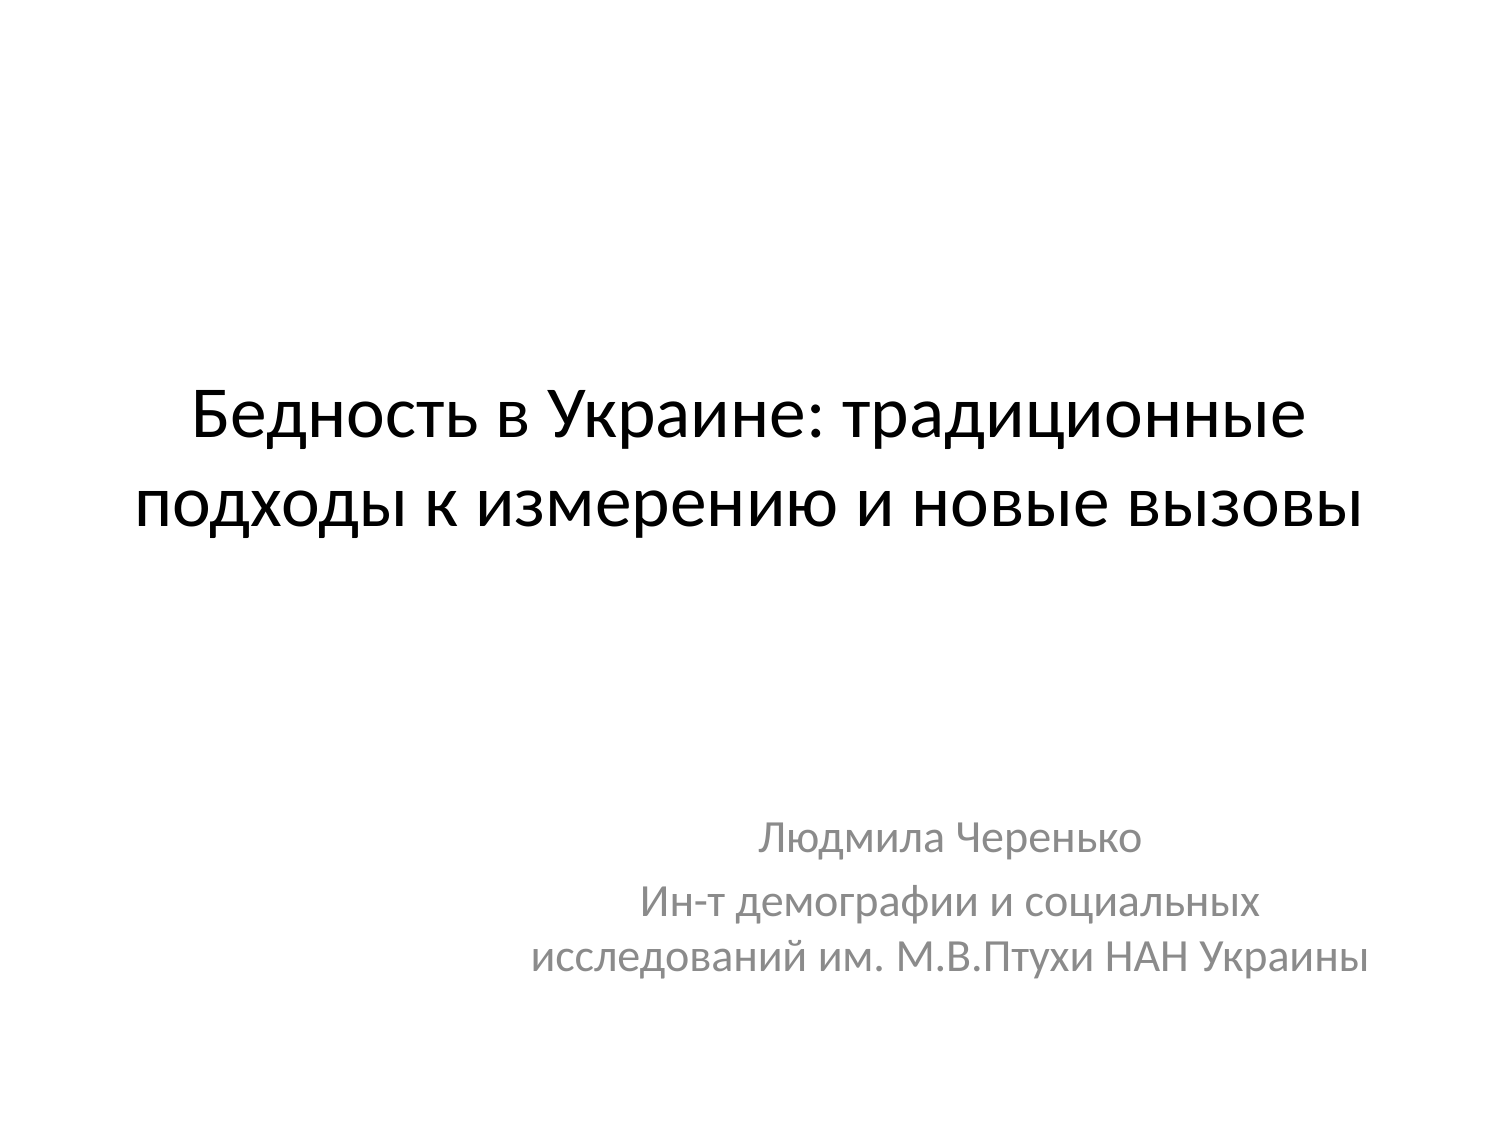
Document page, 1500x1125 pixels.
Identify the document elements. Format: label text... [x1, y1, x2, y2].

title Бедность в Украине: традиционные подходы к измерению и новые вызовы [112, 314, 1388, 591]
subtitle Людмила Черенько Ин-т демографии и социальных исследований им. М.В.Птухи НАН Украины [513, 798, 1387, 992]
